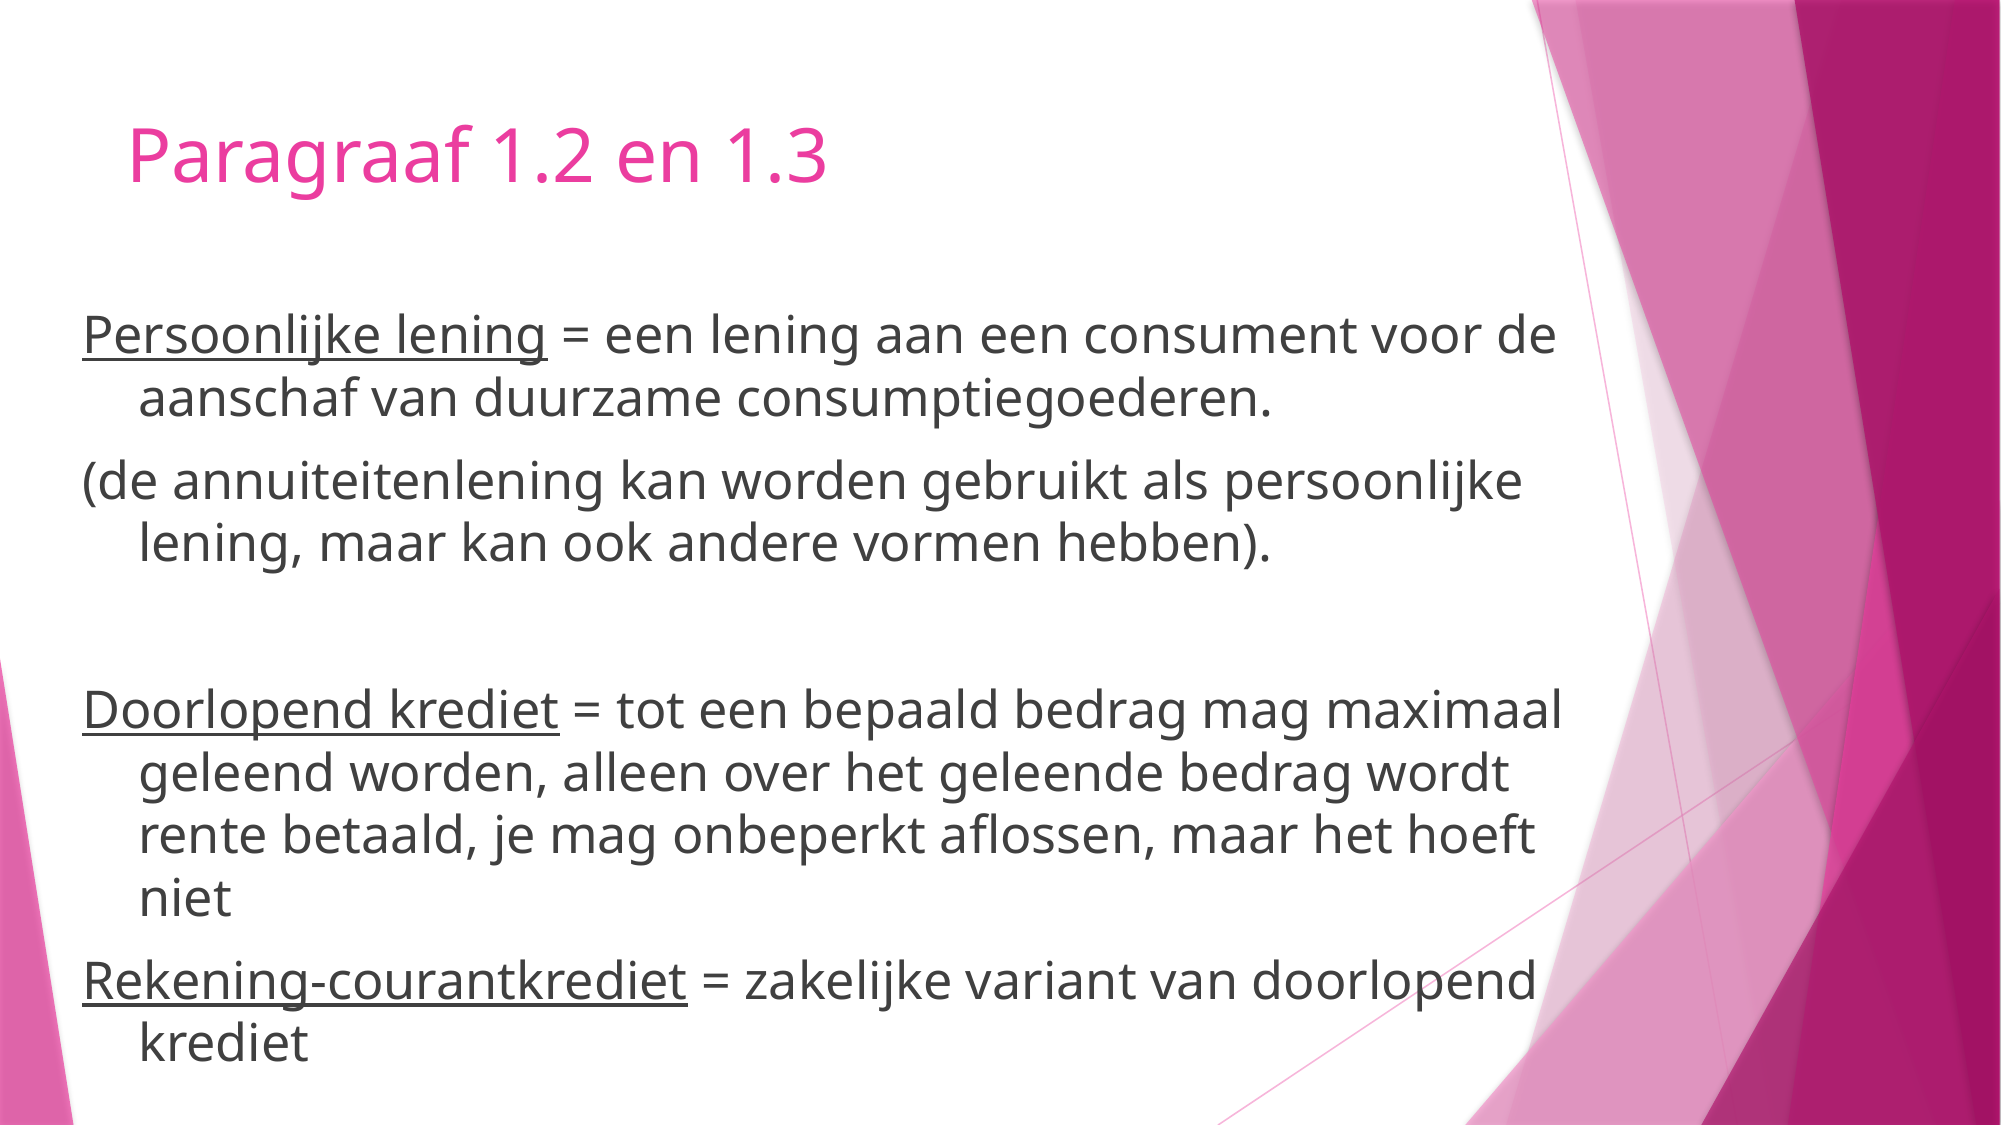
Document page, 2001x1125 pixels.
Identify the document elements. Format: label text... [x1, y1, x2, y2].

title Paragraaf 1.2 en 1.3 [111, 99, 1522, 294]
text_box Persoonlijke lening = een lening aan een consument voor de aanschaf van duurzame consumptiegoederen. (de annuiteitenlening kan worden gebruikt als persoonlijke lening, maar kan ook andere vormen hebben). Doorlopend krediet = tot een bepaald bedrag mag maximaal geleend worden, alleen over het geleende bedrag wordt rente betaald, je mag onbeperkt aflossen, maar het hoeft niet Rekening-courantkrediet = zakelijke variant van doorlopend krediet [67, 294, 1595, 1071]
